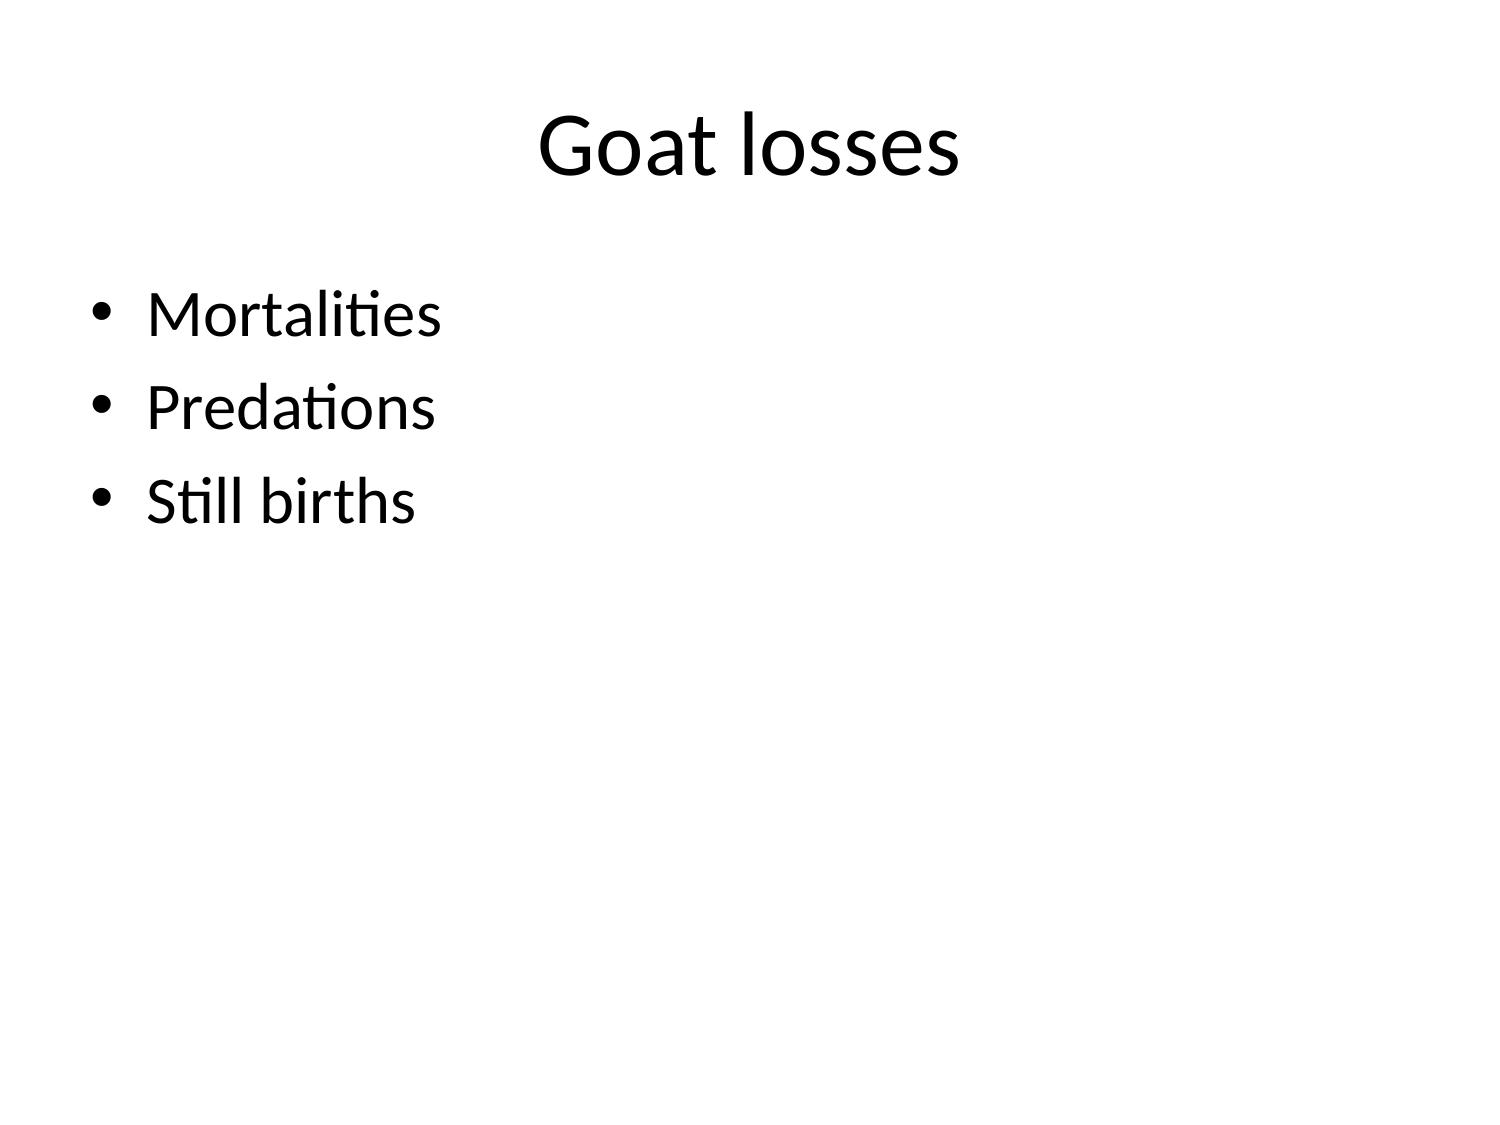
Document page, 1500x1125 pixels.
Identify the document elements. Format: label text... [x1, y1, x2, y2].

list Mortalities Predations Still births [75, 262, 1425, 1005]
title Goat losses [75, 45, 1425, 233]
